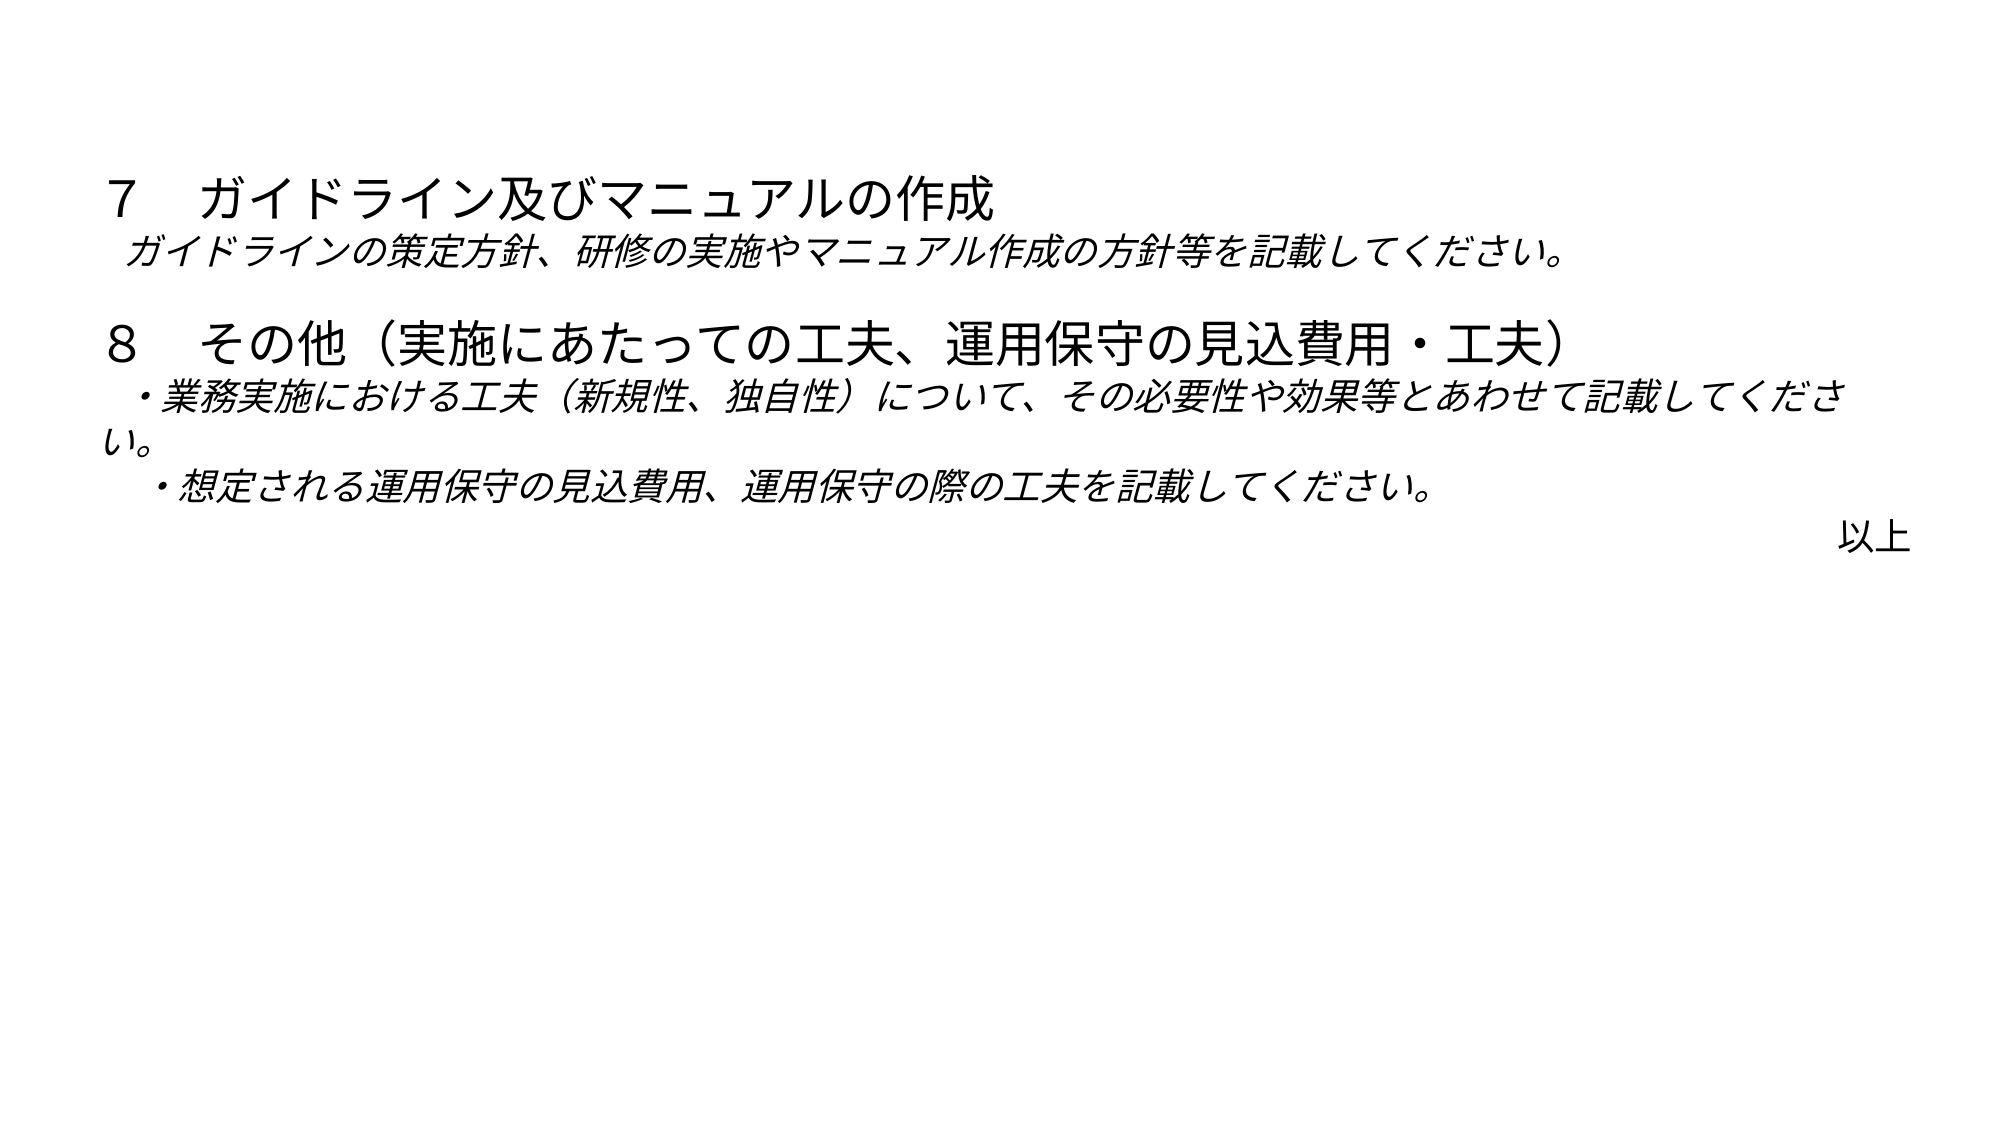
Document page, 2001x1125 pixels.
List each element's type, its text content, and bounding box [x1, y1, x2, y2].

text_box ７ ガイドライン及びマニュアルの作成 ガイドラインの策定方針、研修の実施やマニュアル作成の方針等を記載してください。 ８ その他（実施にあたっての工夫、運用保守の見込費用・工夫） ・業務実施における工夫（新規性、独自性）について、その必要性や効果等とあわせて記載してください。 ・想定される運用保守の見込費用、運用保守の際の工夫を記載してください。 [82, 160, 1896, 516]
text_box 以上 [1822, 505, 1928, 566]
